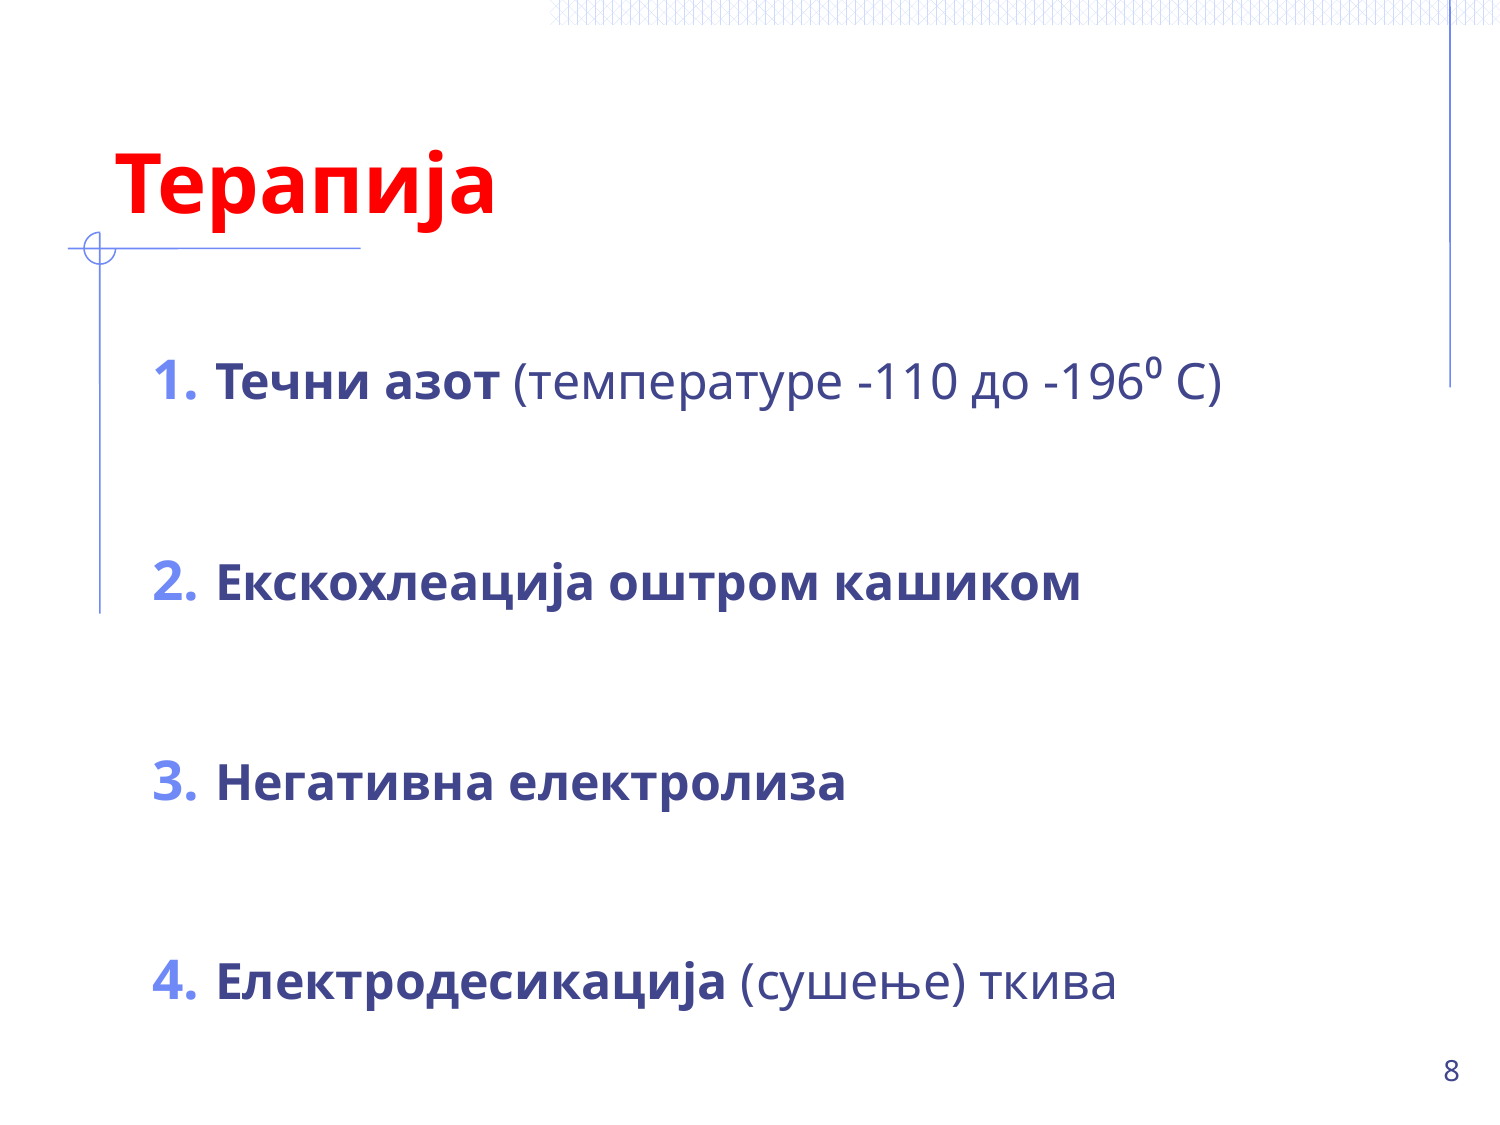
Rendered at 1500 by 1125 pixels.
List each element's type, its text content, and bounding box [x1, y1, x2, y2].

list Течни азот (температуре -110 до -196⁰ C) Екскохлеација оштром кашиком Негативна електролиза Електродесикација (сушење) ткива [137, 312, 1413, 988]
title Терапија [99, 49, 1376, 238]
slide_number 8 [1162, 1025, 1475, 1100]
